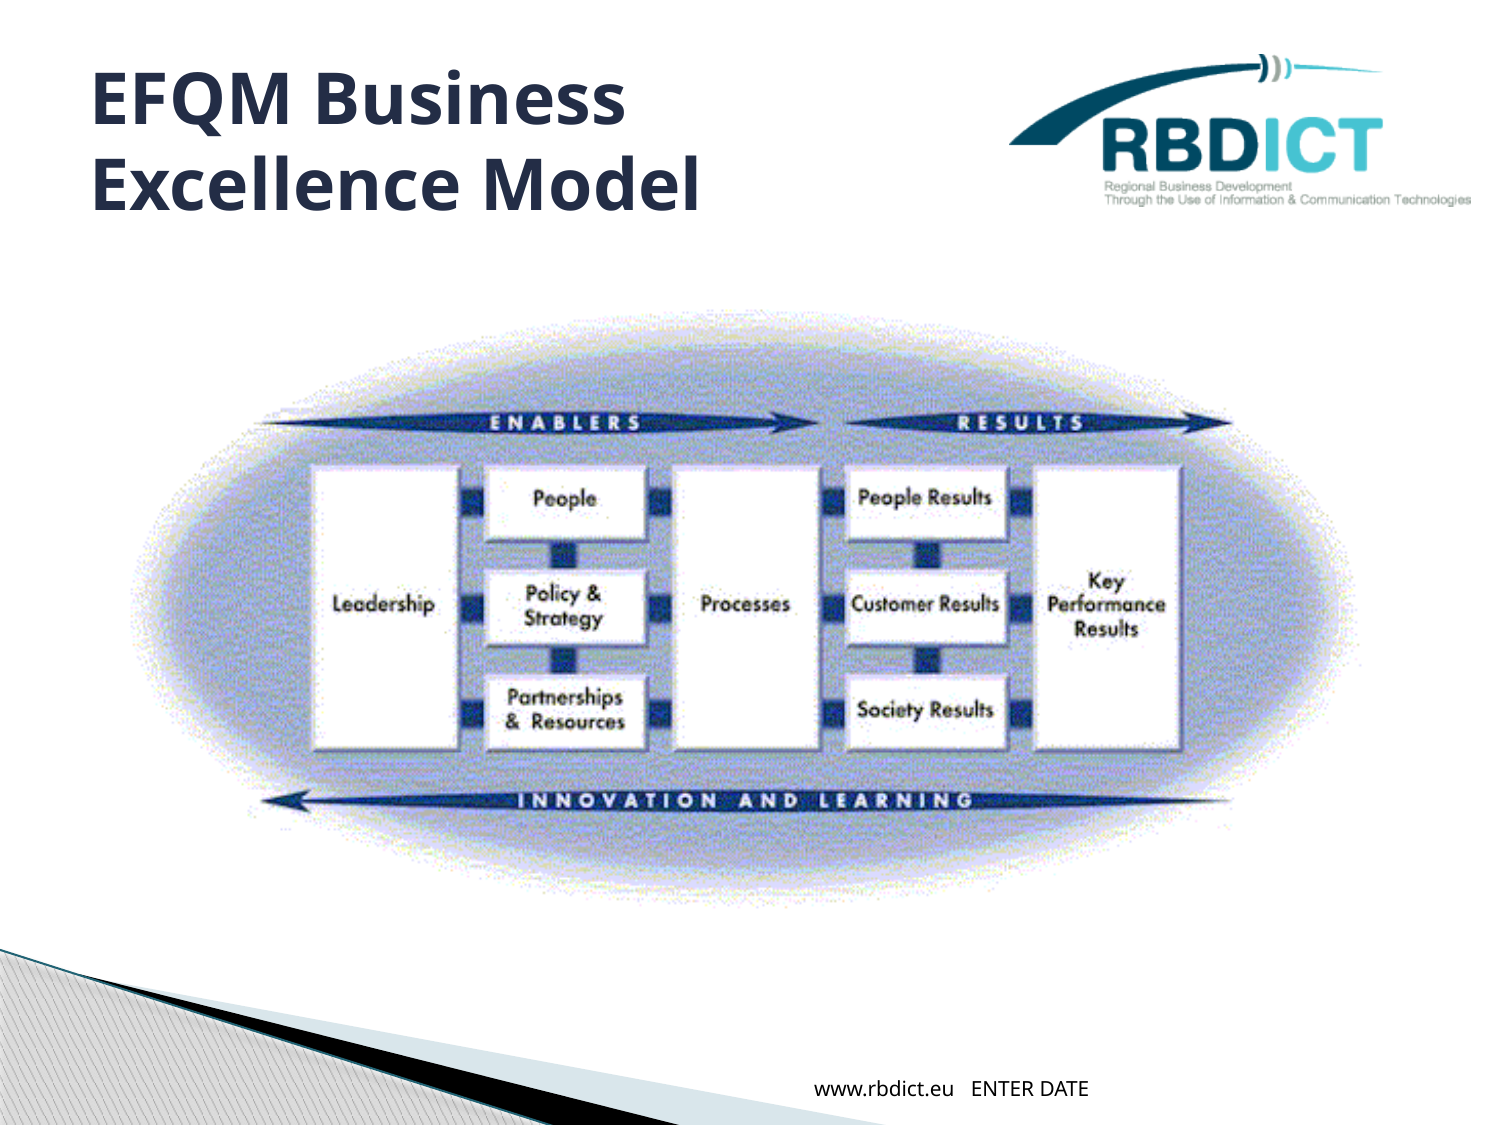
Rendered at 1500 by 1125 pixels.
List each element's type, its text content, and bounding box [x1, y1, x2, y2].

title EFQM Business Excellence Model [75, 45, 1425, 233]
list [116, 305, 1372, 917]
footer www.rbdict.eu ENTER DATE [718, 1051, 1105, 1112]
picture [1425, 54, 1471, 207]
